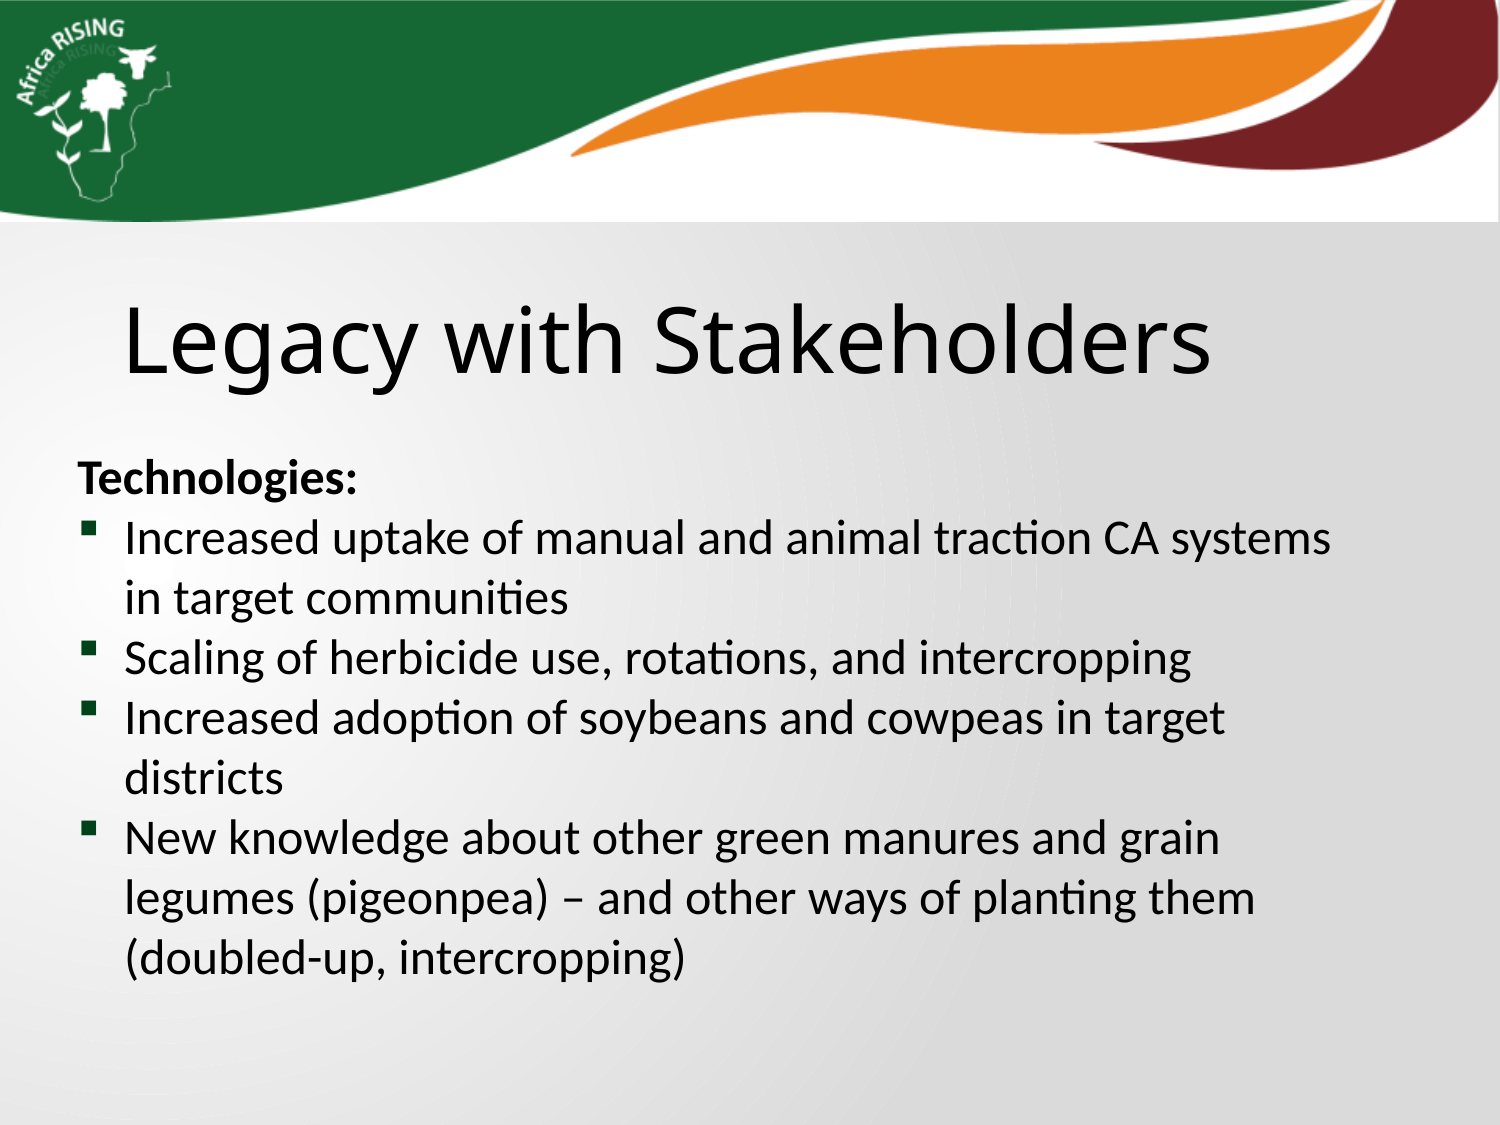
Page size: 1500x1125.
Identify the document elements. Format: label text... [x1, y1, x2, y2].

list Legacy with Stakeholders [87, 275, 1363, 413]
picture [0, 0, 1499, 222]
text_box Technologies: Increased uptake of manual and animal traction CA systems in target communities Scaling of herbicide use, rotations, and intercropping Increased adoption of soybeans and cowpeas in target districts New knowledge about other green manures and grain legumes (pigeonpea) – and other ways of planting them (doubled-up, intercropping) [62, 437, 1388, 1053]
